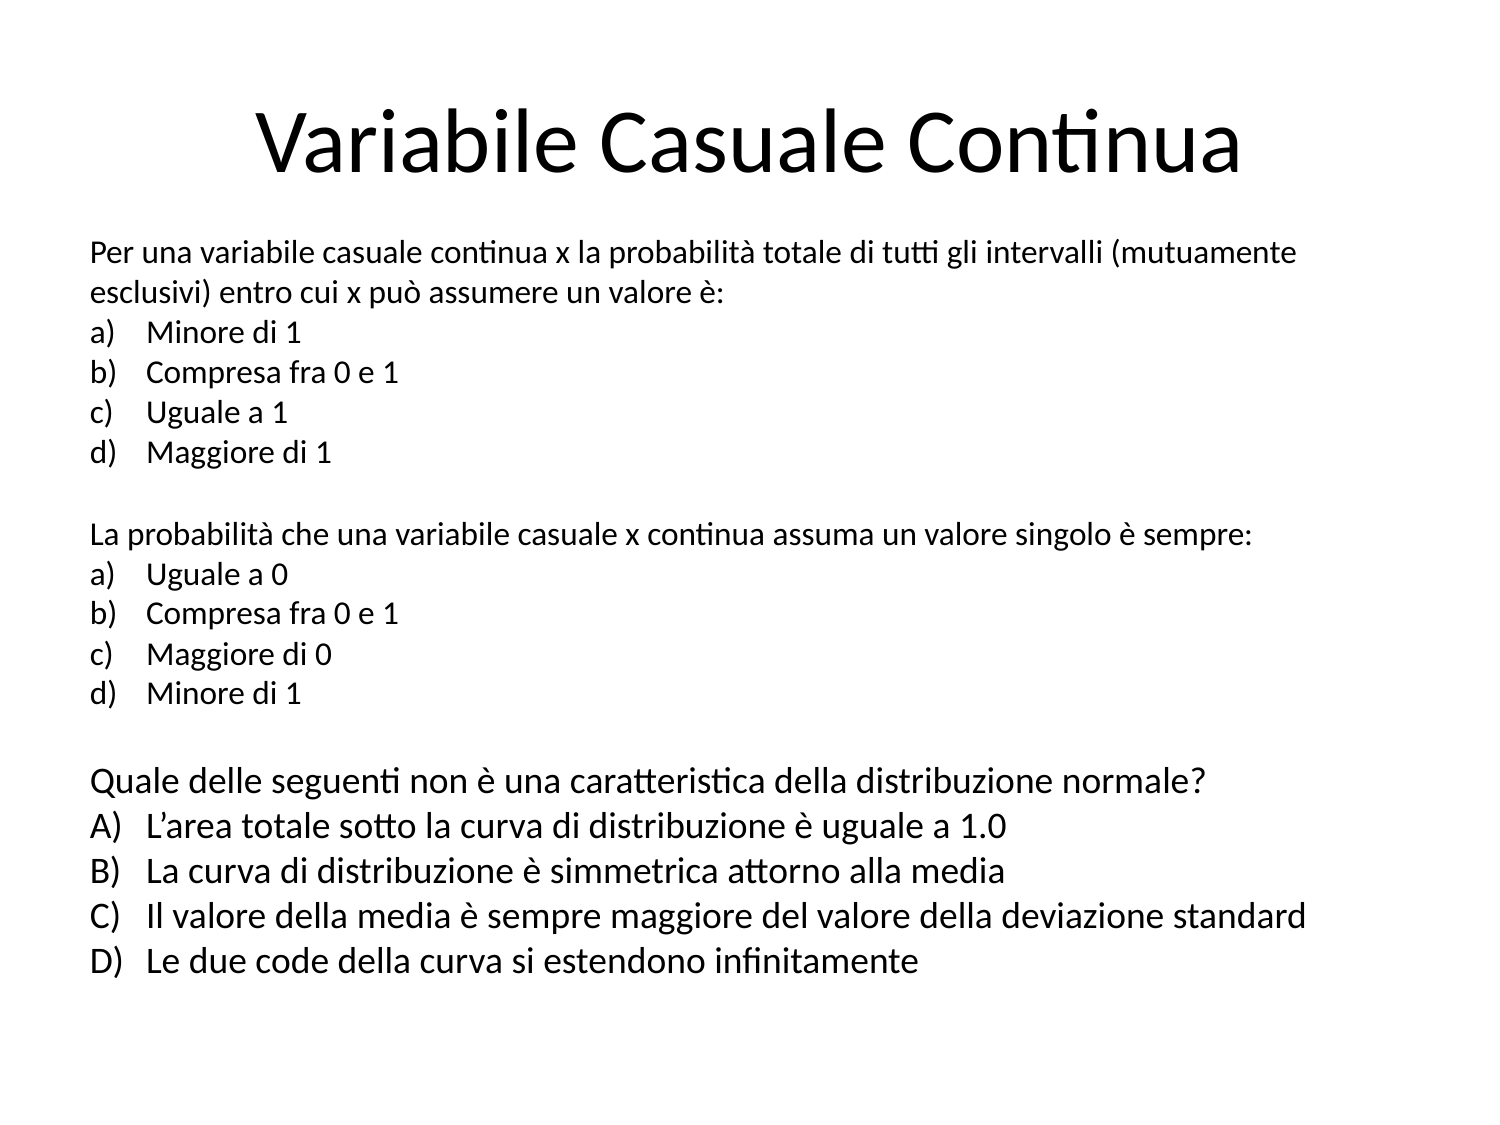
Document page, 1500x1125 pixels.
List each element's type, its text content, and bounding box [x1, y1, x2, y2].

title Variabile Casuale Continua [75, 55, 1425, 217]
text_box La probabilità che una variabile casuale x continua assuma un valore singolo è sempre: Uguale a 0 Compresa fra 0 e 1 Maggiore di 0 Minore di 1 [75, 504, 1400, 719]
text_box Quale delle seguenti non è una caratteristica della distribuzione normale? L’area totale sotto la curva di distribuzione è uguale a 1.0 La curva di distribuzione è simmetrica attorno alla media Il valore della media è sempre maggiore del valore della deviazione standard Le due code della curva si estendono infinitamente [75, 748, 1400, 989]
text_box Per una variabile casuale continua x la probabilità totale di tutti gli intervalli (mutuamente esclusivi) entro cui x può assumere un valore è: Minore di 1 Compresa fra 0 e 1 Uguale a 1 Maggiore di 1 [75, 222, 1400, 477]
